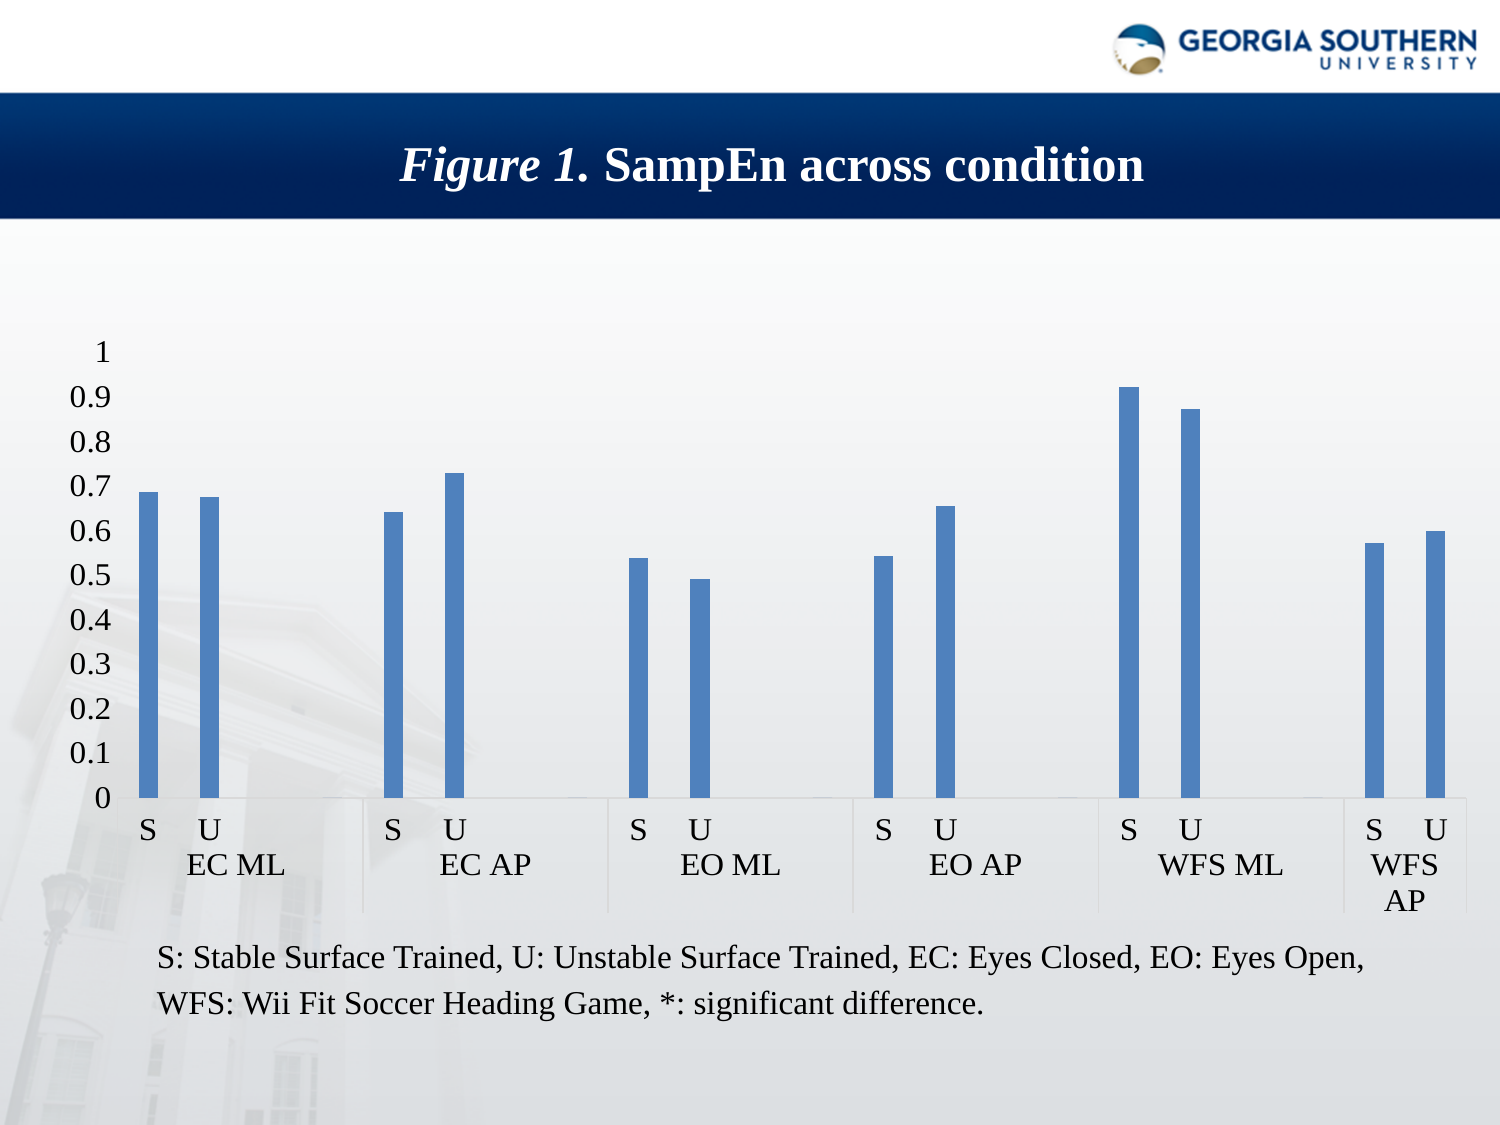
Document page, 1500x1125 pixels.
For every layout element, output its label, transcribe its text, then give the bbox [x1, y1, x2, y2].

picture [0, 0, 1500, 94]
title Figure 1. SampEn across condition [0, 94, 1500, 219]
text_box S: Stable Surface Trained, U: Unstable Surface Trained, EC: Eyes Closed, EO: Eyes Open, WFS: Wii Fit Soccer Heading Game, *: significant difference. [141, 928, 1403, 1031]
picture [0, 219, 1500, 1125]
chart [28, 308, 1468, 920]
